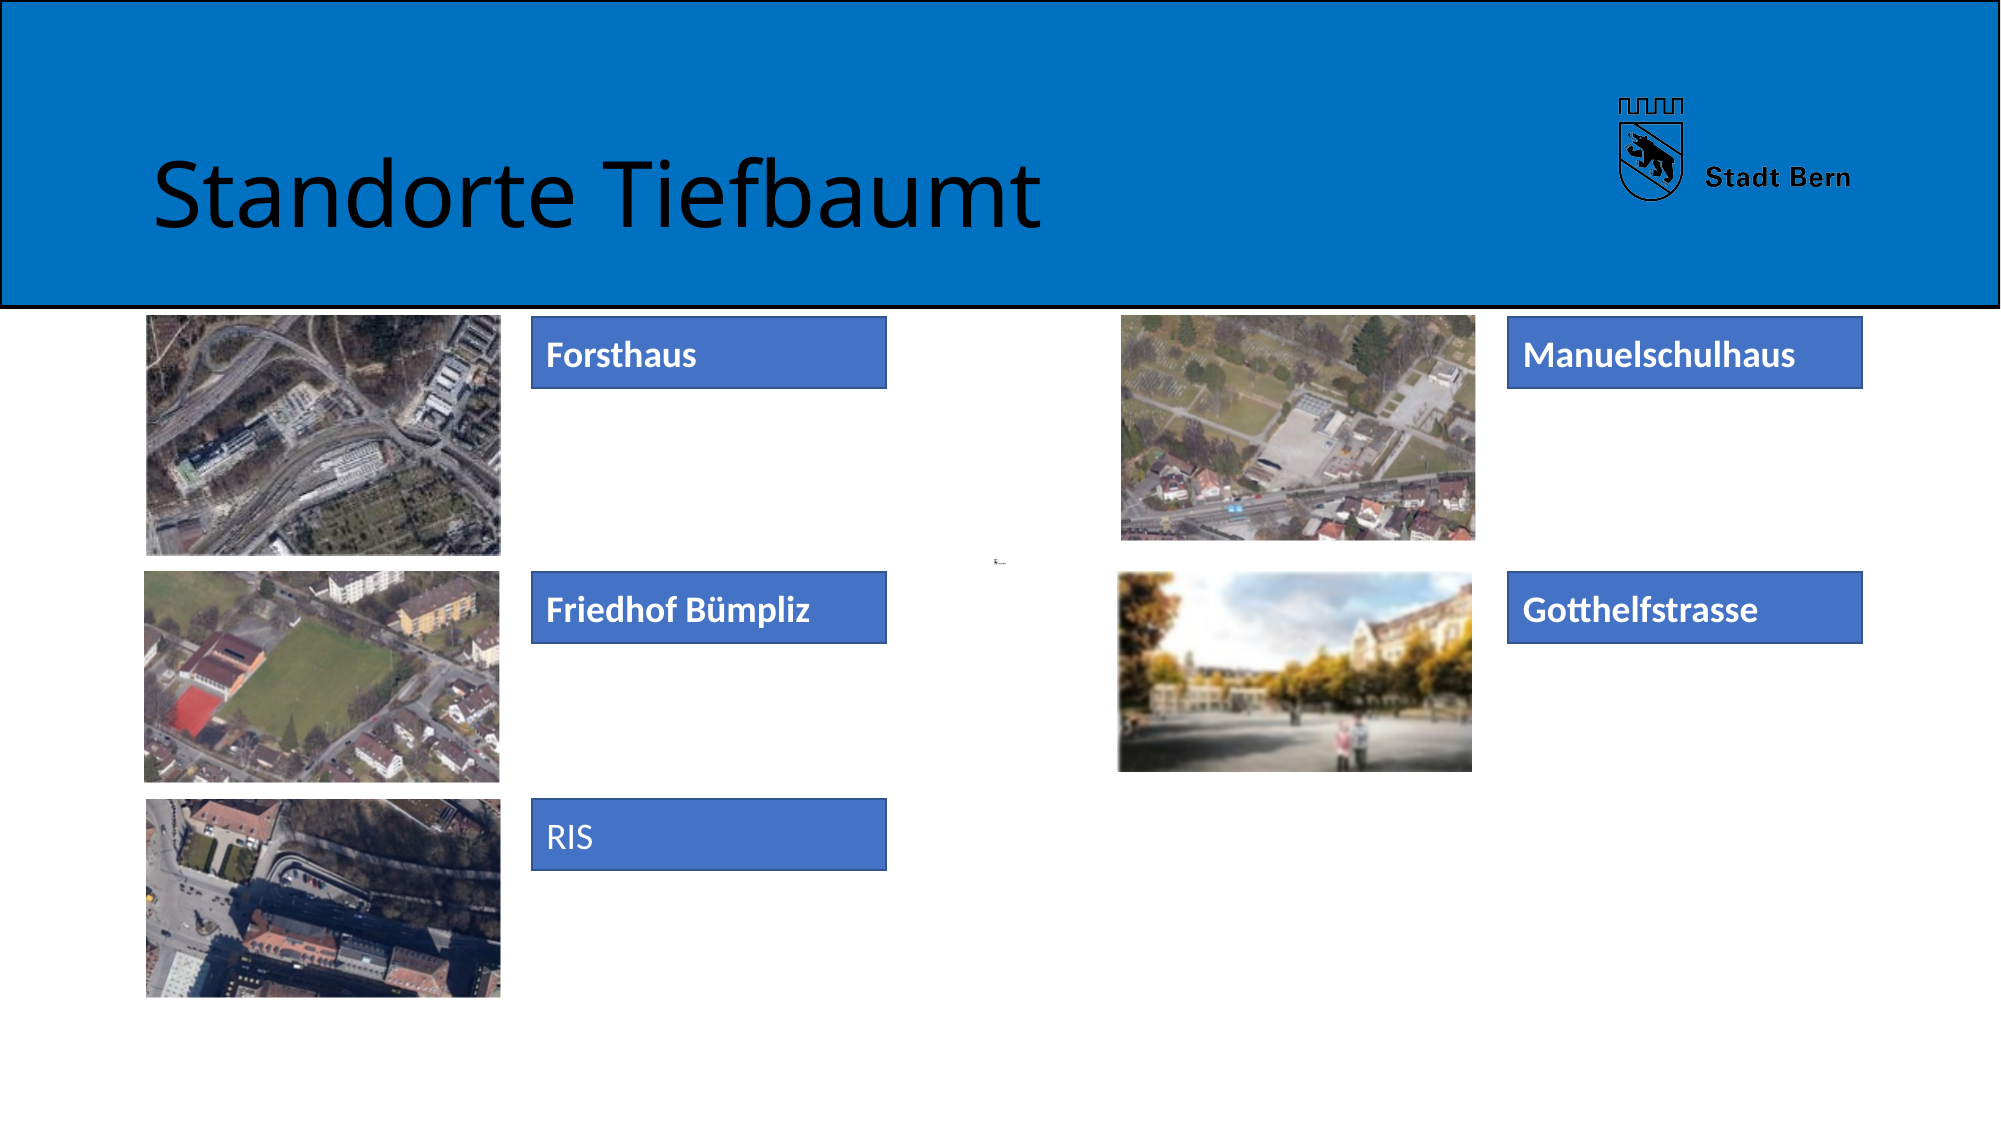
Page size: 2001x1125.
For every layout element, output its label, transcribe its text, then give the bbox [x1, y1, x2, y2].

picture [145, 799, 501, 998]
text_box RIS [531, 798, 887, 871]
picture [1117, 571, 1472, 772]
picture [145, 315, 501, 556]
picture [994, 559, 1006, 565]
text_box Gotthelfstrasse [1507, 571, 1863, 644]
picture [1121, 315, 1476, 541]
text_box Forsthaus [531, 316, 887, 389]
text_box Manuelschulhaus [1507, 316, 1863, 389]
picture [1606, 92, 1856, 207]
picture [144, 571, 500, 783]
title Standorte Tiefbaumt [137, 89, 1592, 307]
text_box Friedhof Bümpliz [531, 571, 887, 644]
